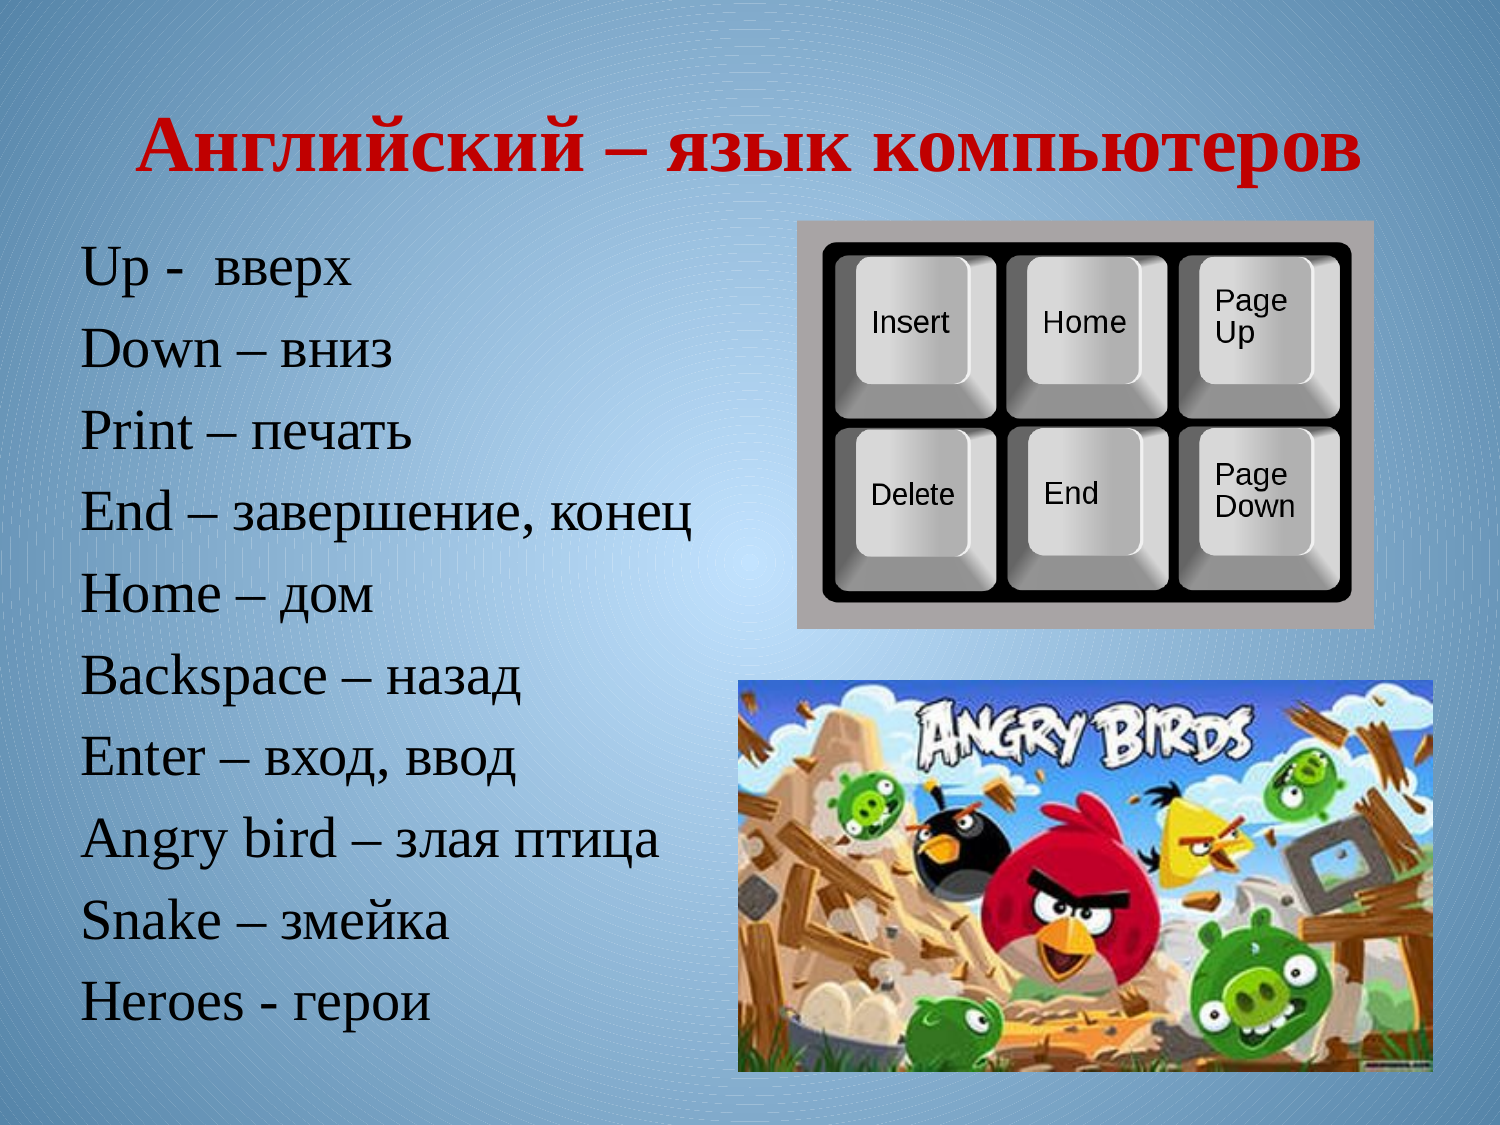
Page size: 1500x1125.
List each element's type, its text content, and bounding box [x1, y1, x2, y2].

list Up - вверх Down – вниз Print – печать Еnd – завершение, конец Home – дом Backspace – назад Enter – вход, ввод Angry bird – злая птица Snake – змейка Heroes - герои [64, 219, 1415, 963]
picture [737, 680, 1434, 1072]
picture [797, 219, 1374, 630]
title Английский – язык компьютеров [75, 45, 1425, 233]
